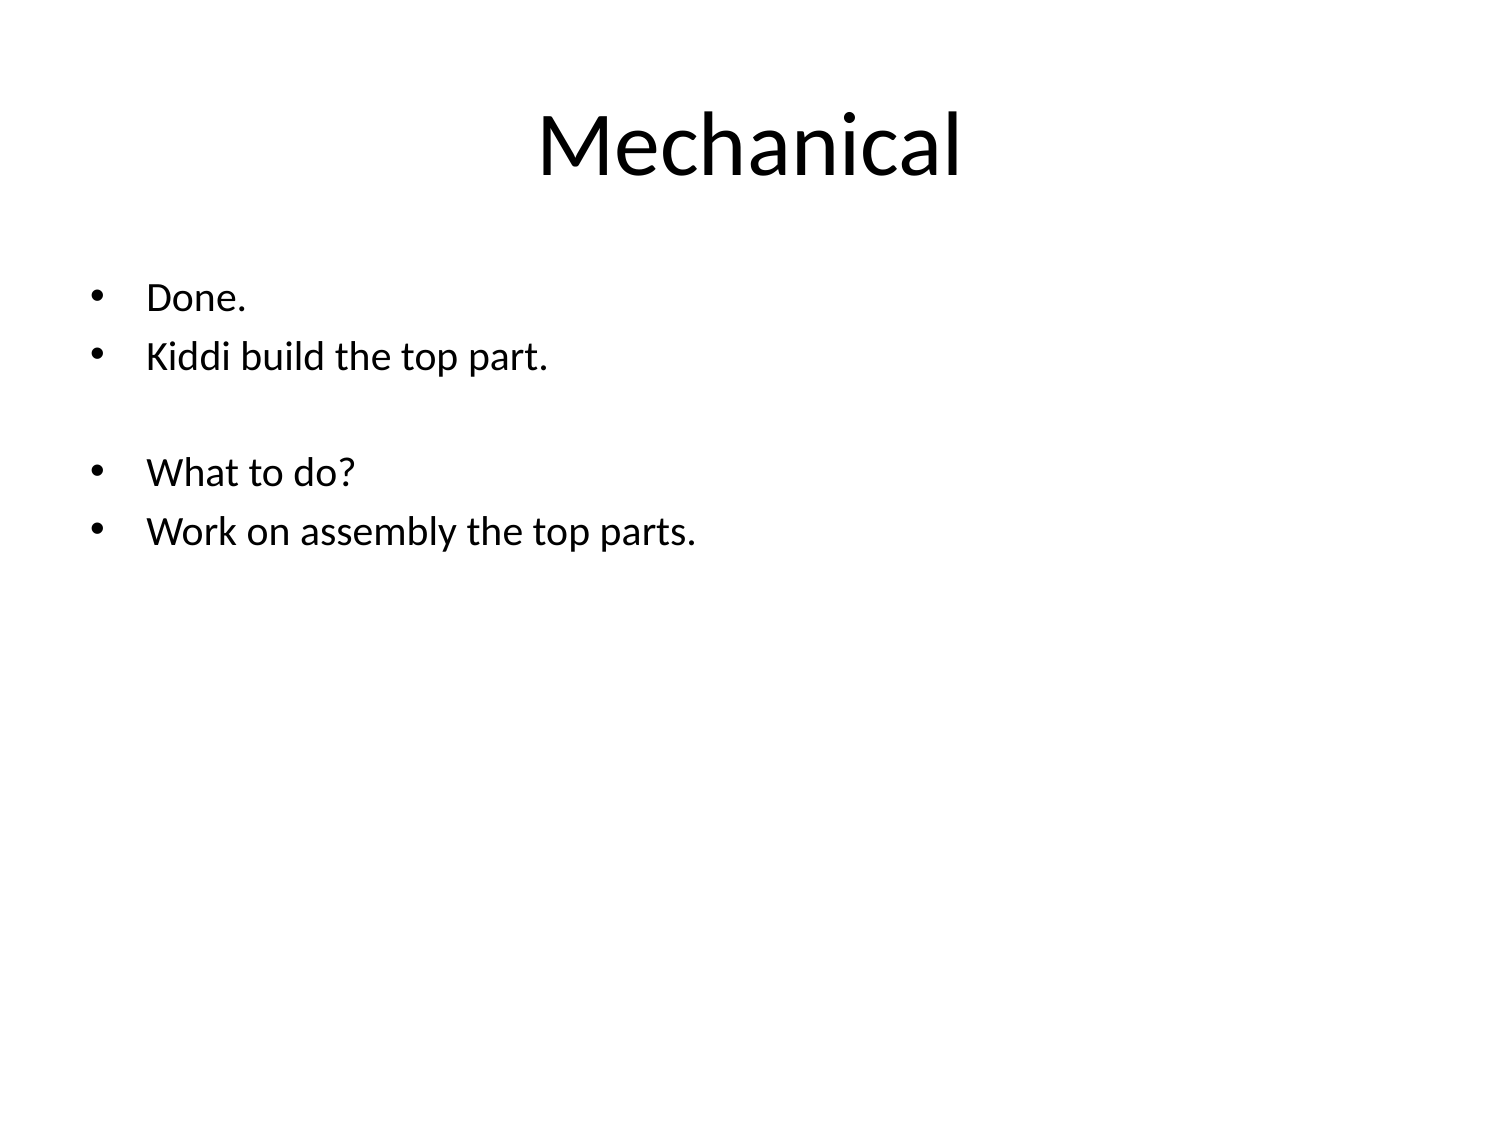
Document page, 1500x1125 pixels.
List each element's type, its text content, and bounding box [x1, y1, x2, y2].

list Done. Kiddi build the top part. What to do? Work on assembly the top parts. [75, 262, 1425, 1005]
title Mechanical [75, 45, 1425, 233]
